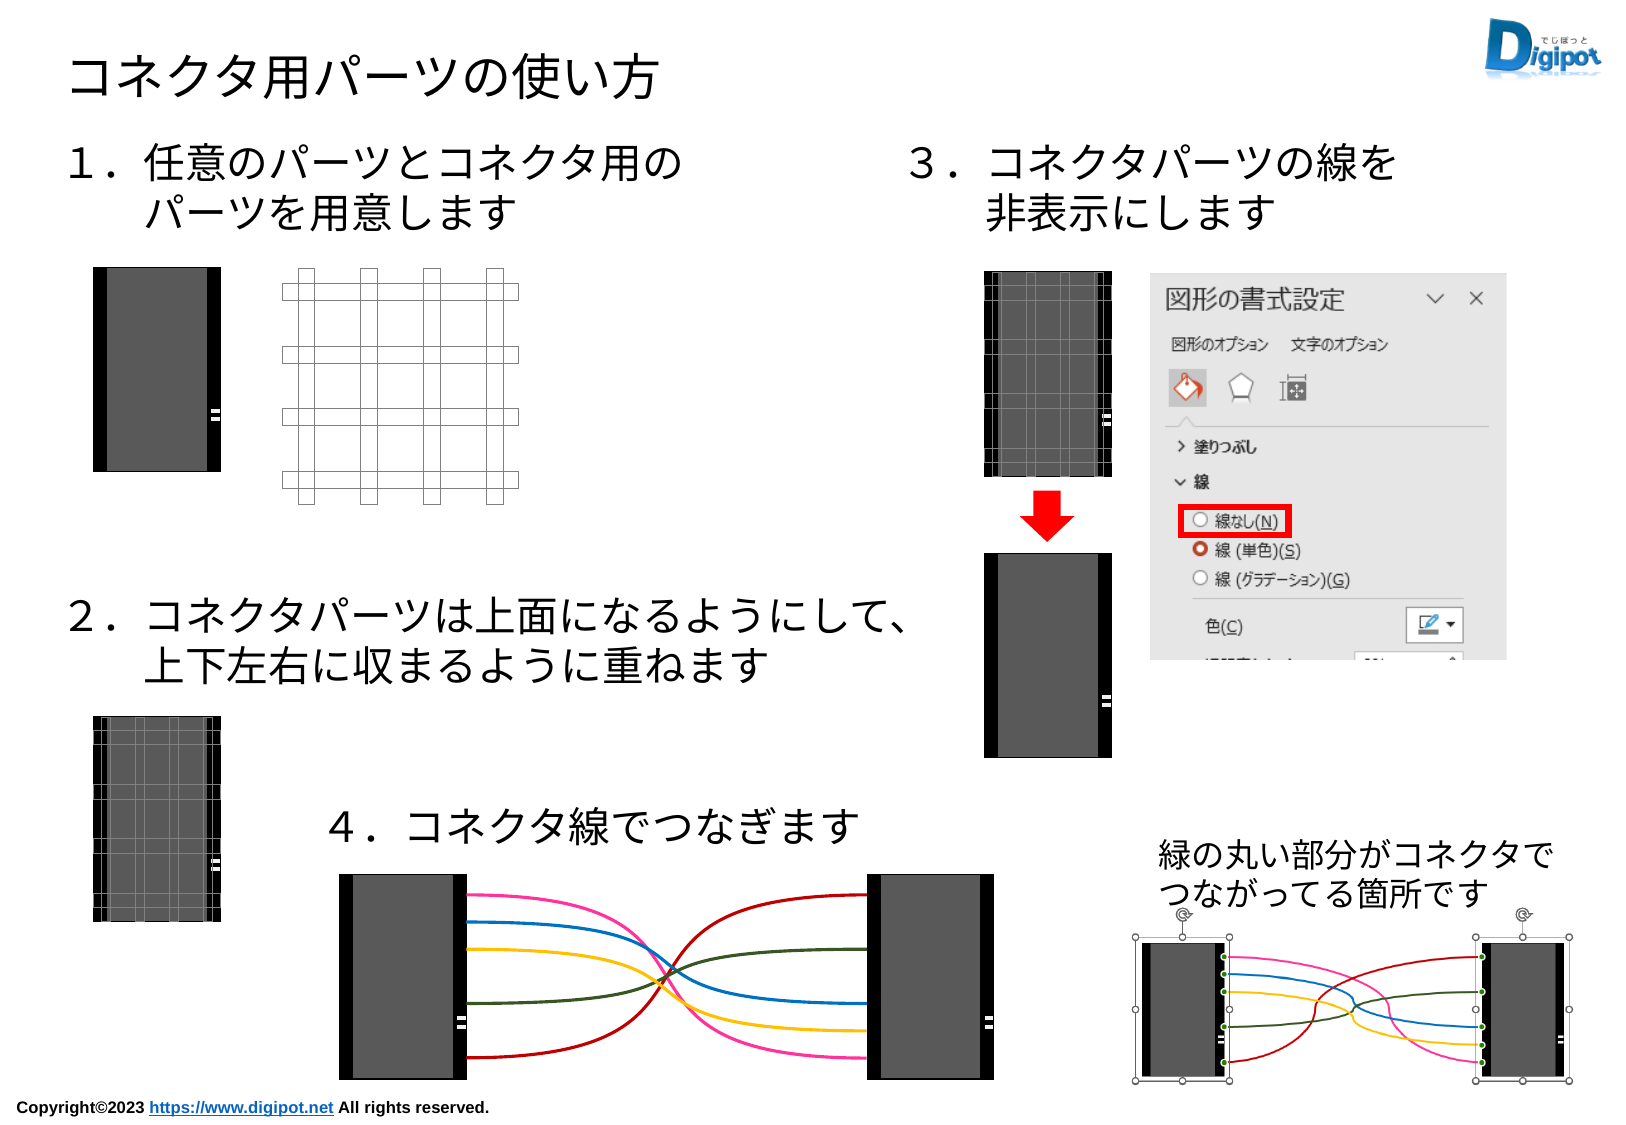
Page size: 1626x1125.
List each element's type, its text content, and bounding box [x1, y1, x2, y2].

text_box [466, 949, 867, 1031]
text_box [466, 894, 867, 921]
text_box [866, 874, 995, 1079]
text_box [92, 716, 221, 921]
picture [1149, 273, 1508, 660]
text_box ３．コネクタパーツの線を 非表示にします [886, 129, 1430, 245]
text_box コネクタ用パーツの使い方 [49, 38, 677, 113]
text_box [338, 874, 467, 1079]
text_box 緑の丸い部分がコネクタでつながってる箇所です [1143, 826, 1583, 921]
text_box ２．コネクタパーツは上面になるようにして、 上下左右に収まるように重ねます [45, 582, 947, 698]
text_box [92, 266, 221, 472]
picture [1124, 892, 1578, 1091]
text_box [282, 267, 519, 504]
text_box ４．コネクタ線でつなぎます [305, 793, 1034, 859]
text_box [984, 271, 1112, 477]
text_box １．任意のパーツとコネクタ用の パーツを用意します [45, 129, 886, 245]
picture [1485, 18, 1602, 82]
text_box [984, 553, 1112, 758]
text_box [466, 1031, 867, 1058]
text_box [466, 921, 867, 949]
text_box [1017, 489, 1077, 544]
